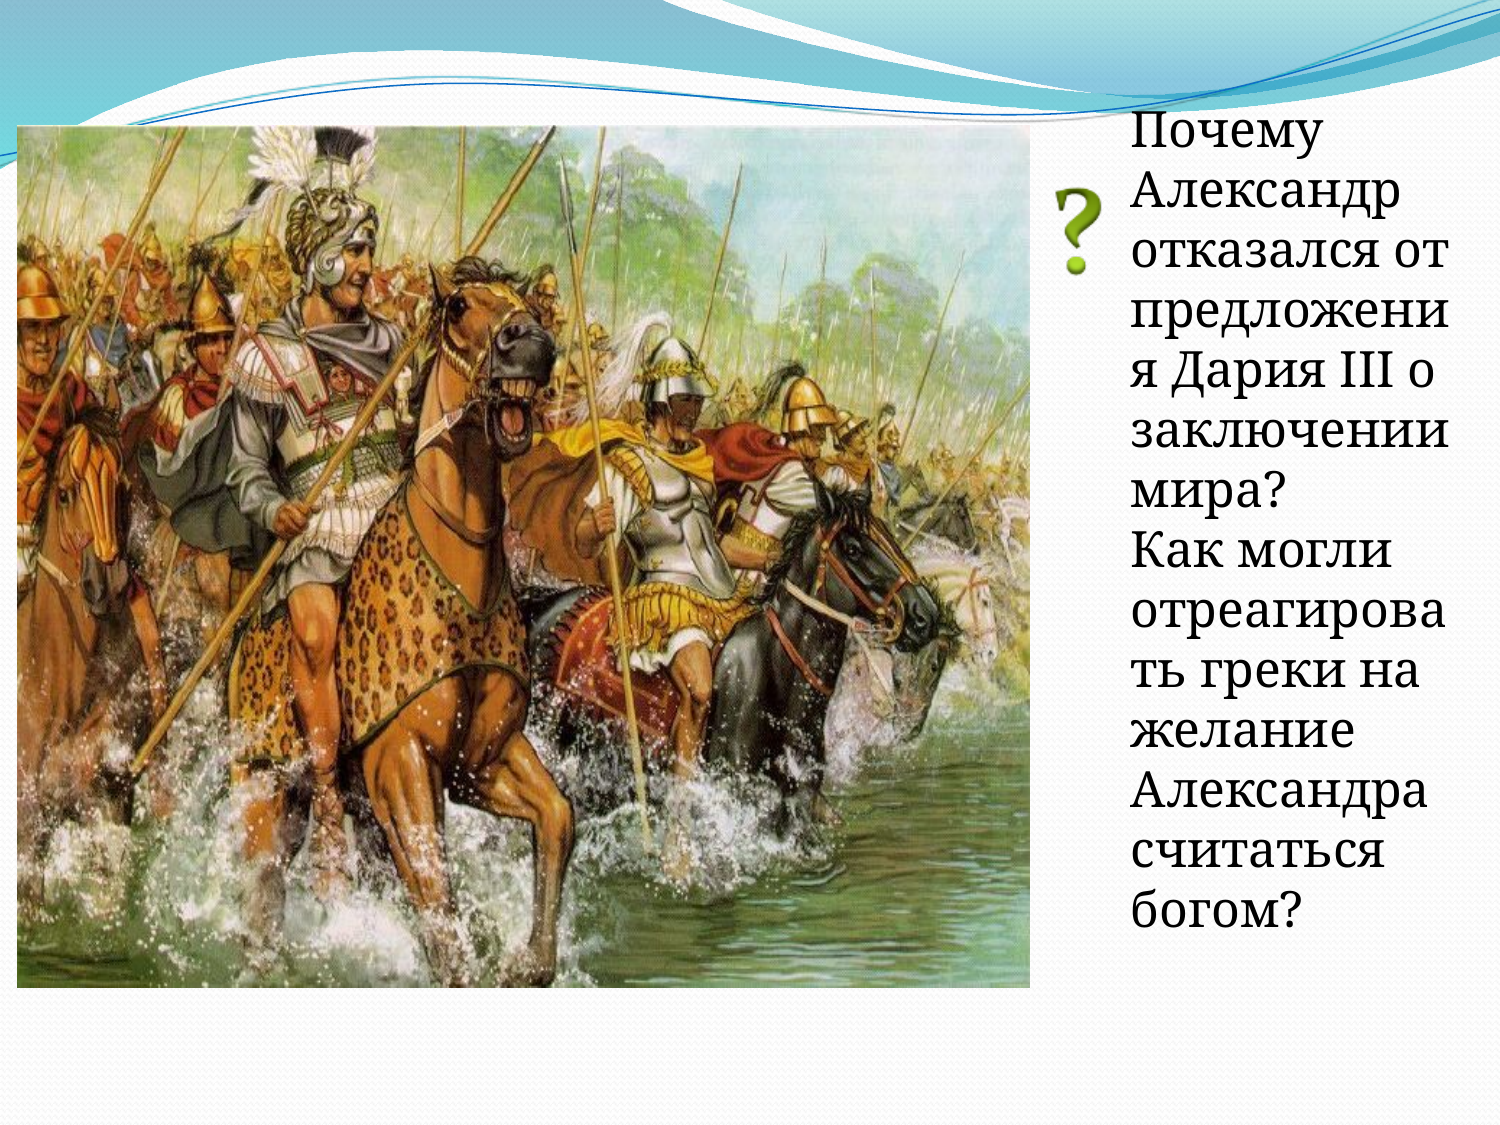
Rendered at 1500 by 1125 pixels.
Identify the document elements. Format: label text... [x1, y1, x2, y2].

picture [1233, 11, 1498, 168]
picture [0, 0, 1498, 988]
picture [0, 155, 12, 168]
text_box Почему Александр отказался от предложения Дария III о заключении мира? Как могли отреагировать греки на желание Александра считаться богом? [1116, 90, 1483, 945]
